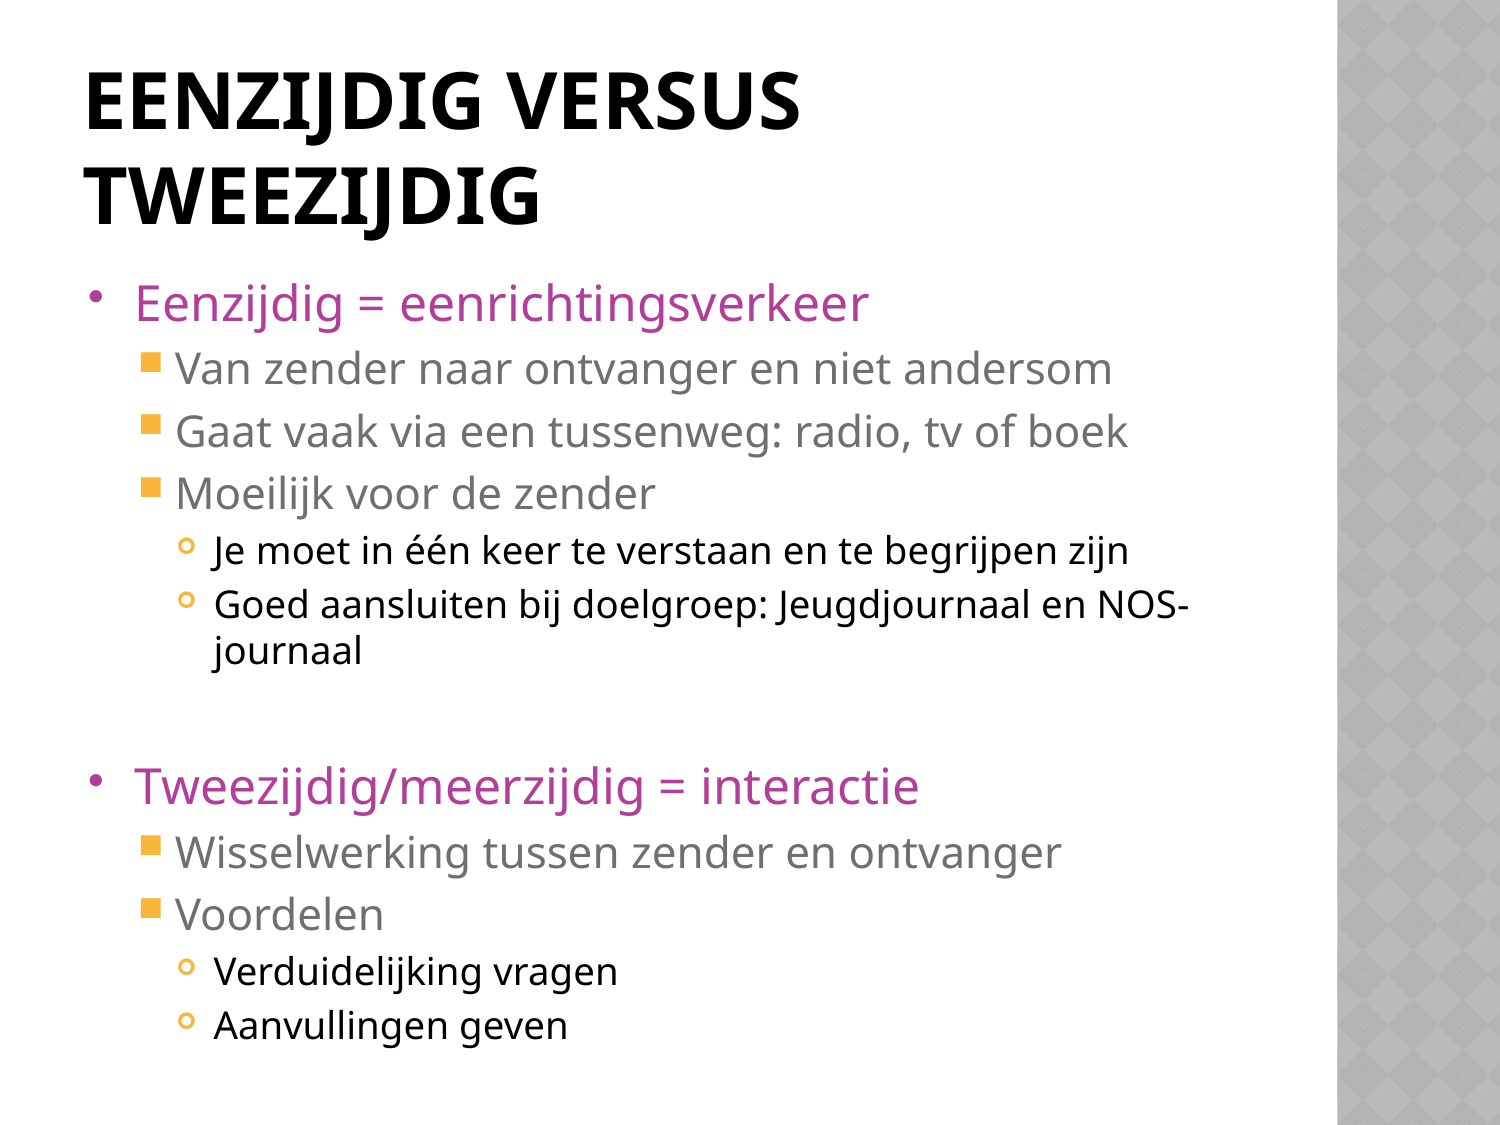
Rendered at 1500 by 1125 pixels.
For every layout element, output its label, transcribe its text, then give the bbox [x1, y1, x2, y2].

title Eenzijdig versus tweezijdig [75, 52, 1263, 240]
list Eenzijdig = eenrichtingsverkeer Van zender naar ontvanger en niet andersom Gaat vaak via een tussenweg: radio, tv of boek Moeilijk voor de zender Je moet in één keer te verstaan en te begrijpen zijn Goed aansluiten bij doelgroep: Jeugdjournaal en NOS-journaal Tweezijdig/meerzijdig = interactie Wisselwerking tussen zender en ontvanger Voordelen Verduidelijking vragen Aanvullingen geven [75, 264, 1263, 1059]
